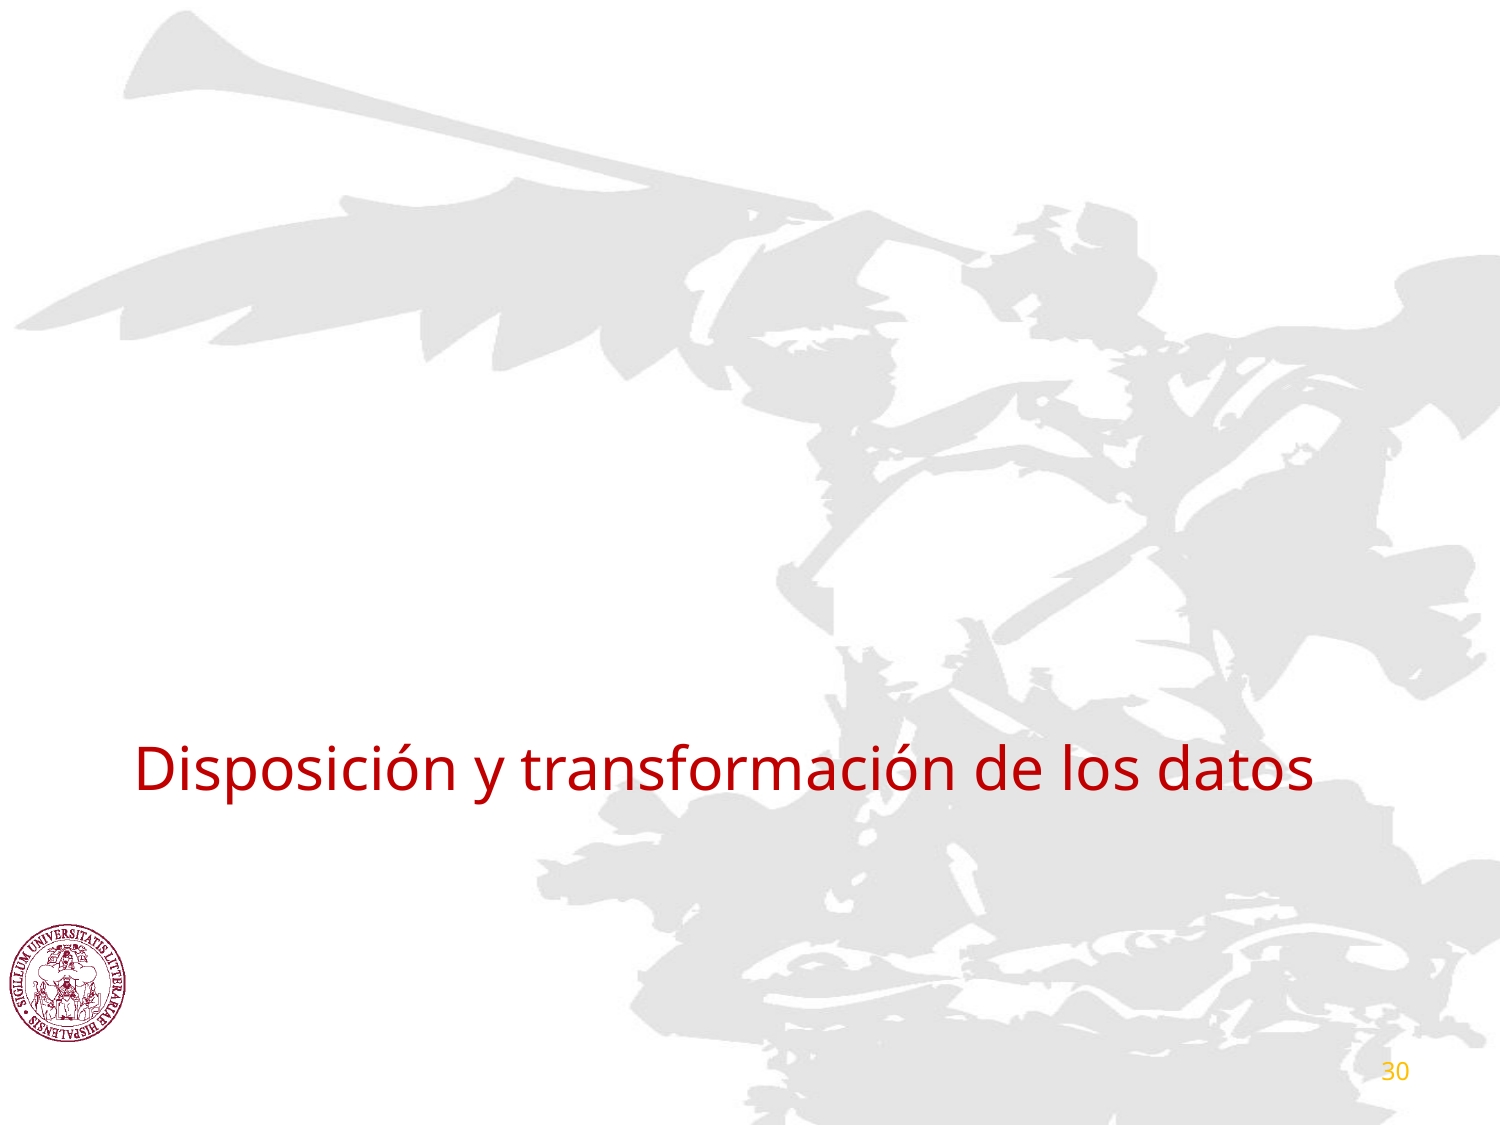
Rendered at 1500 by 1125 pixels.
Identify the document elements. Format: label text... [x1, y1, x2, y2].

picture [0, 0, 1500, 1125]
slide_number 30 [1074, 1042, 1425, 1103]
title Disposición y transformación de los datos [118, 722, 1394, 947]
